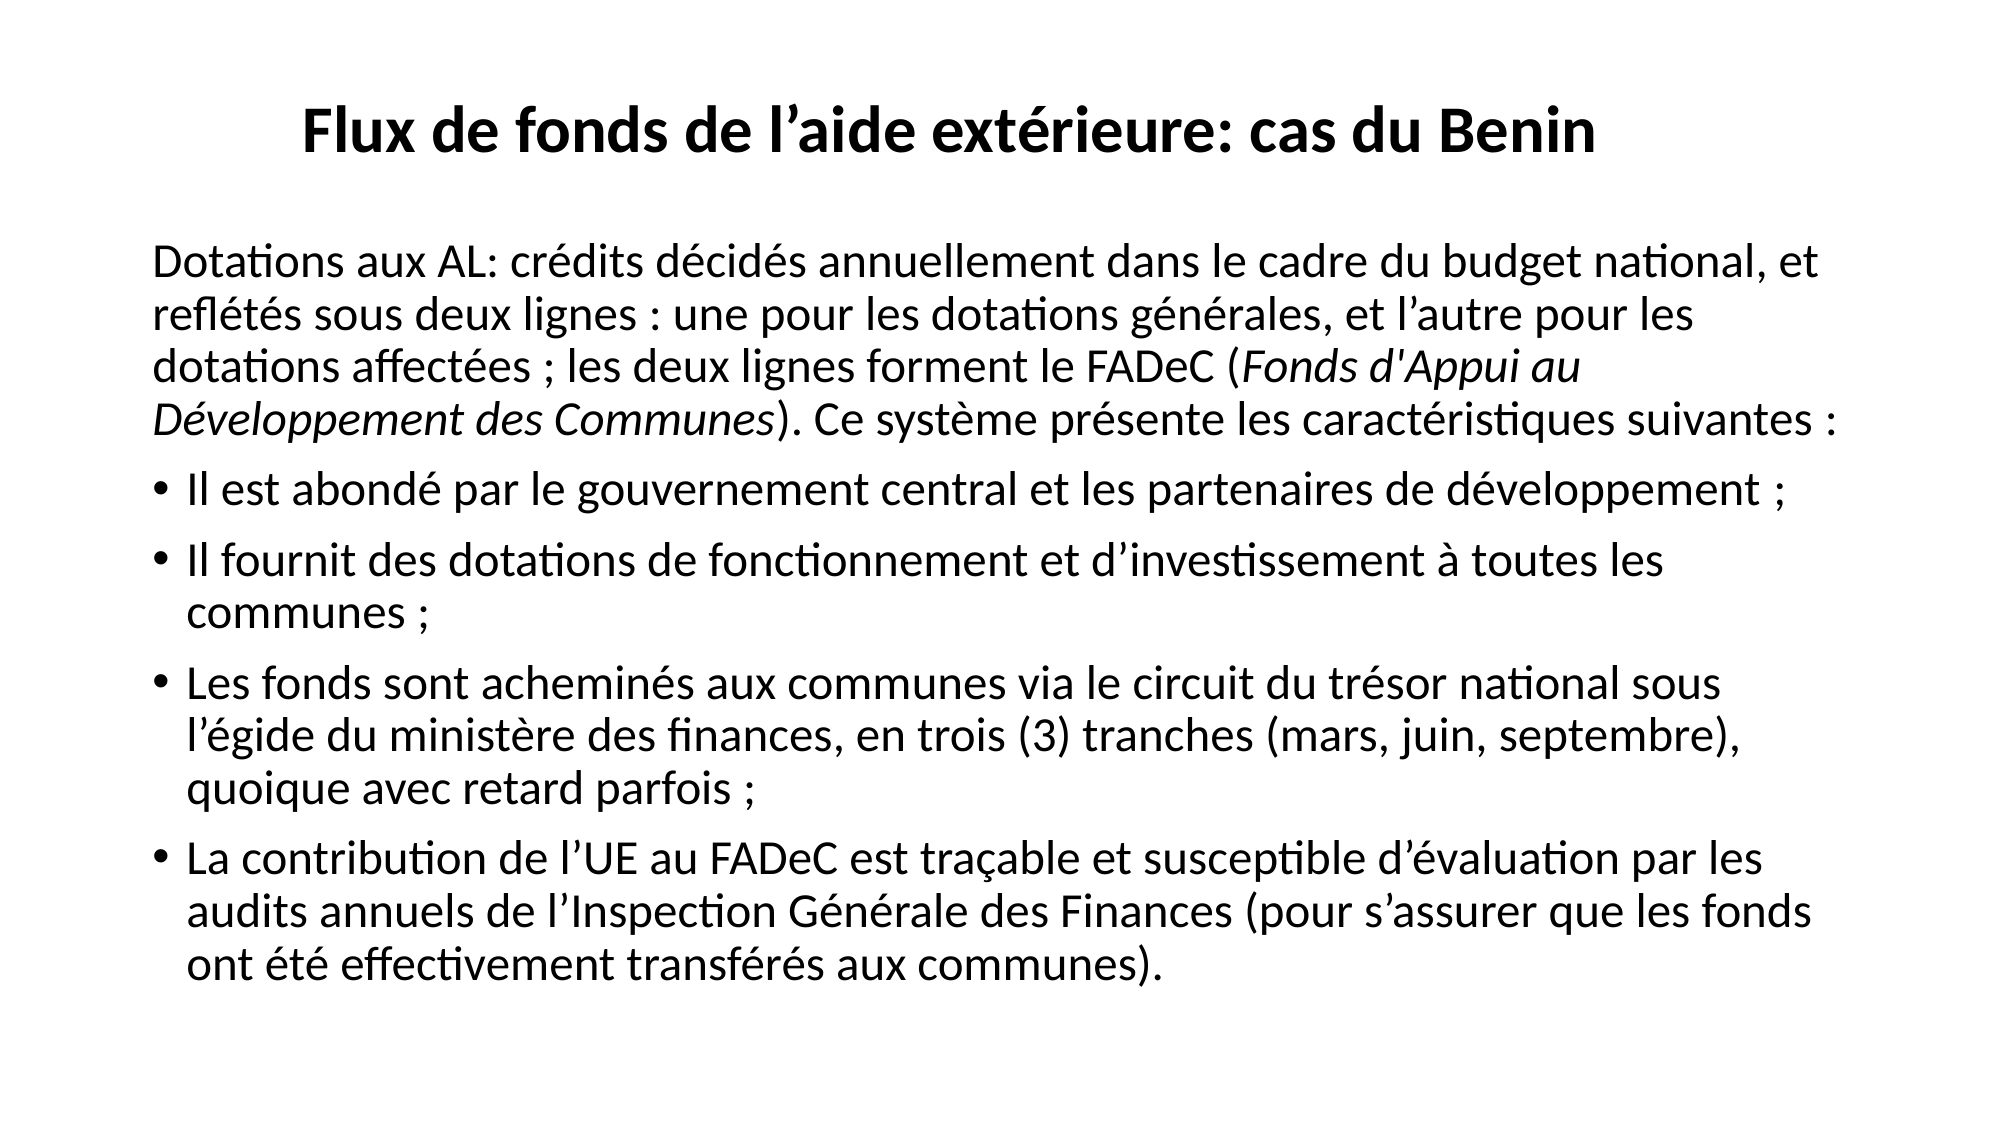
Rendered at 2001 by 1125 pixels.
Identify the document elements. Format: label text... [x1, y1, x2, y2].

list Dotations aux AL: crédits décidés annuellement dans le cadre du budget national, et reflétés sous deux lignes : une pour les dotations générales, et l’autre pour les dotations affectées ; les deux lignes forment le FADeC (Fonds d'Appui au Développement des Communes). Ce système présente les caractéristiques suivantes : Il est abondé par le gouvernement central et les partenaires de développement ; Il fournit des dotations de fonctionnement et d’investissement à toutes les communes ; Les fonds sont acheminés aux communes via le circuit du trésor national sous l’égide du ministère des finances, en trois (3) tranches (mars, juin, septembre), quoique avec retard parfois ; La contribution de l’UE au FADeC est traçable et susceptible d’évaluation par les audits annuels de l’Inspection Générale des Finances (pour s’assurer que les fonds ont été effectivement transférés aux communes). [137, 227, 1863, 1014]
title Flux de fonds de l’aide extérieure: cas du Benin [137, 59, 1863, 187]
